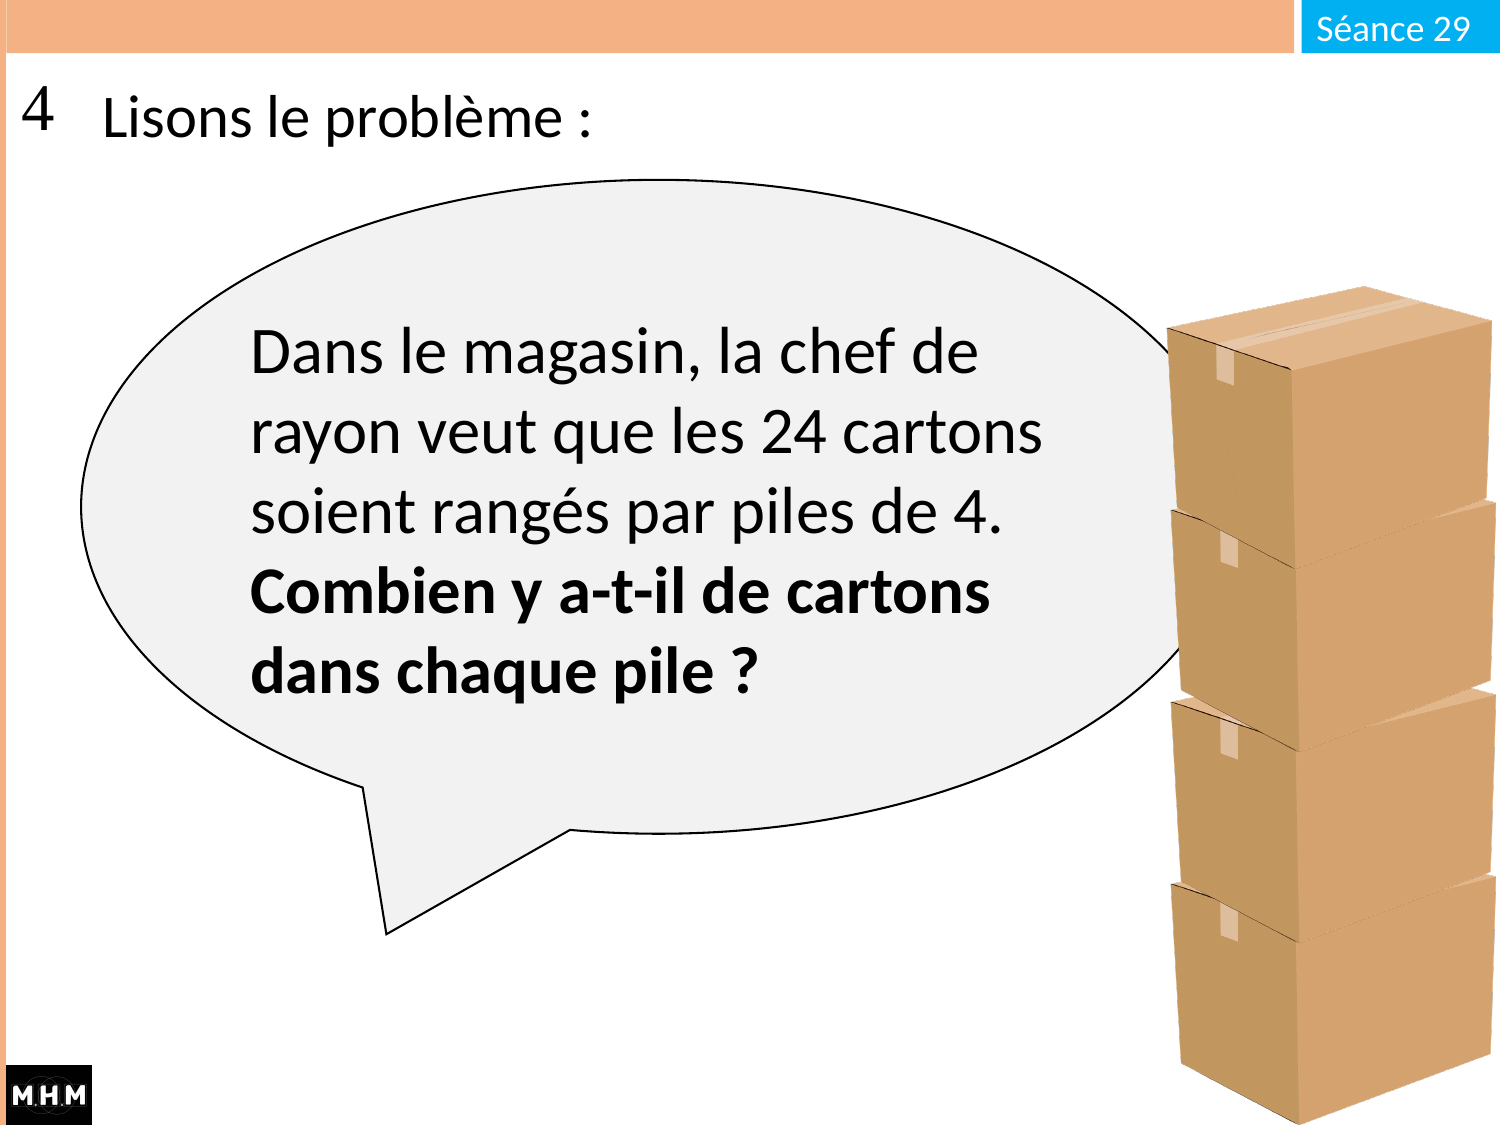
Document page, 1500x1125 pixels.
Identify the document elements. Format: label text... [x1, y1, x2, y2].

picture [1166, 286, 1496, 1125]
picture [6, 1065, 92, 1125]
title Lisons le problème : [87, 32, 1382, 158]
text_box Dans le magasin, la chef de rayon veut que les 24 cartons soient rangés par piles de 4. Combien y a-t-il de cartons dans chaque pile ? [80, 178, 1170, 936]
